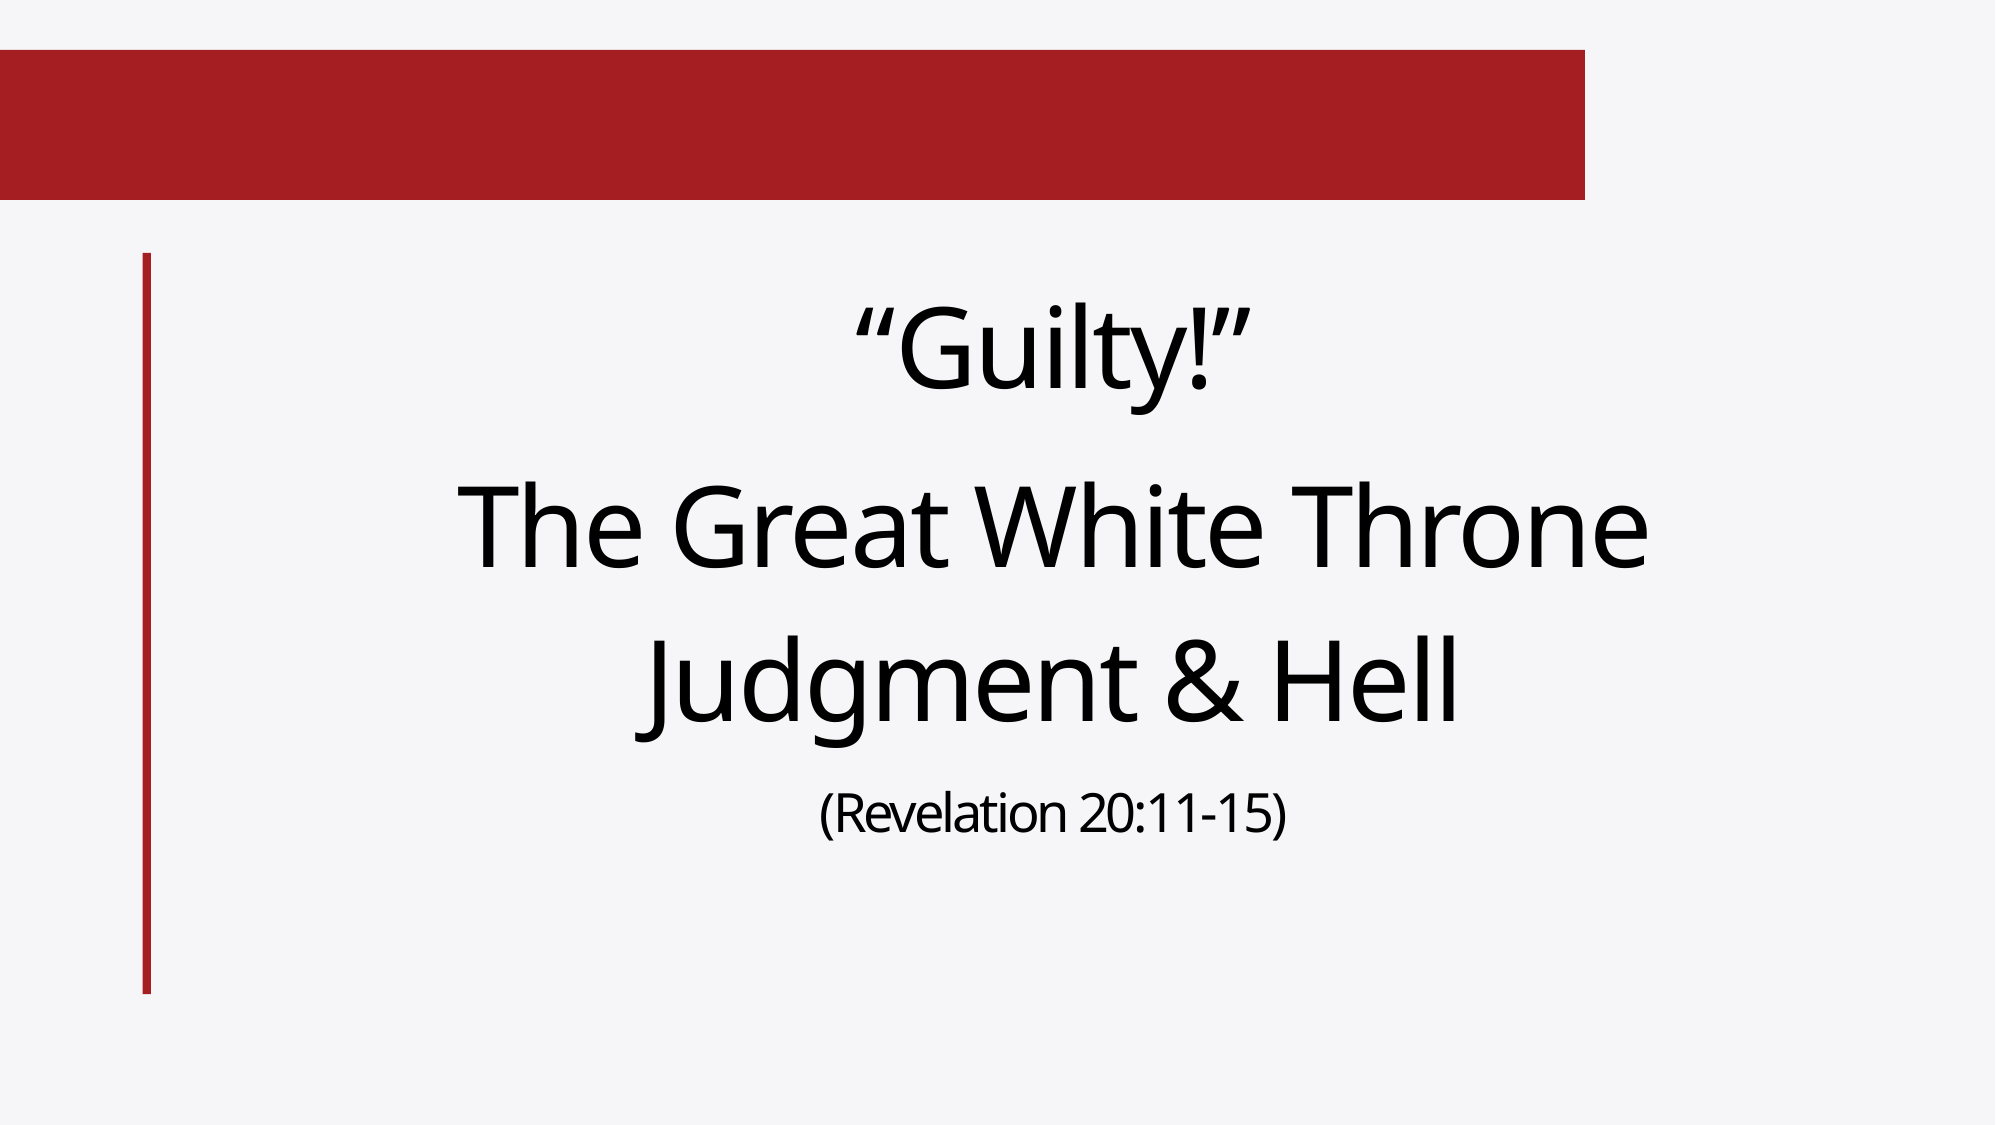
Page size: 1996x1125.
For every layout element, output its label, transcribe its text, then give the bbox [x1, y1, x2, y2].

subtitle “Guilty!” The Great White Throne Judgment & Hell (Revelation 20:11-15) [197, 249, 1910, 1000]
